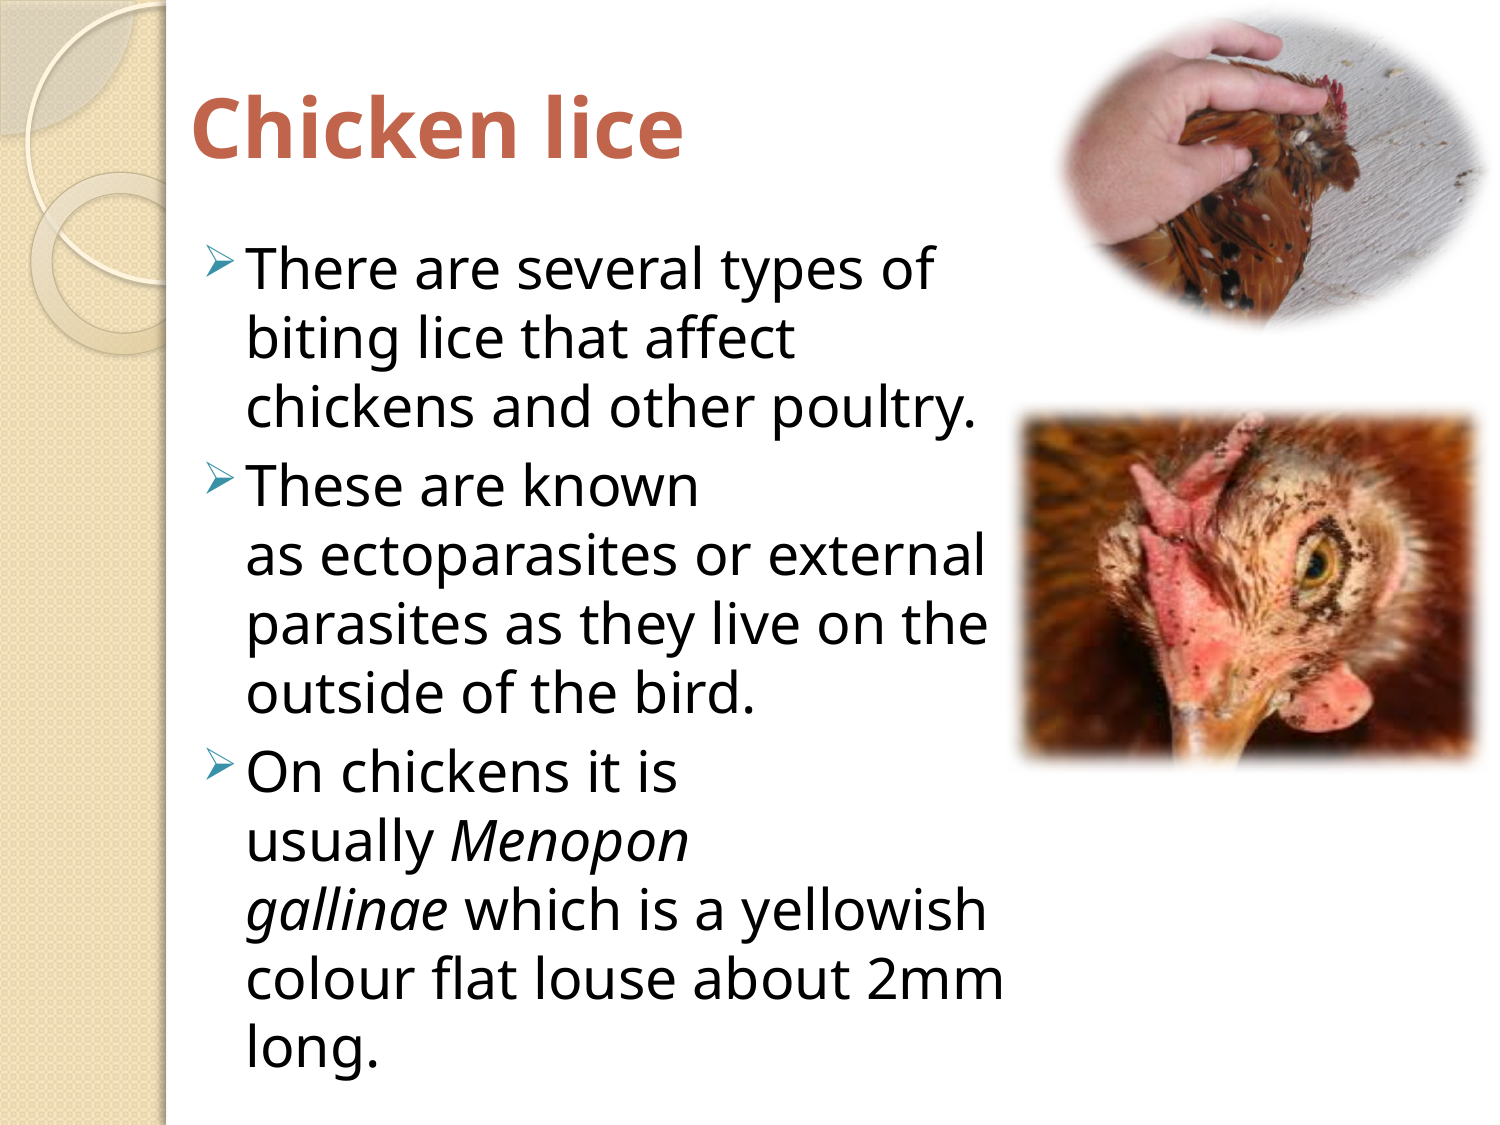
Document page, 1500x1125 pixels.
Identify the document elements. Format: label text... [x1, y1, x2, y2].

list There are several types of biting lice that affect chickens and other poultry. These are known as ectoparasites or external parasites as they live on the outside of the bird. On chickens it is usually Menopon gallinae which is a yellowish colour flat louse about 2mm long. [174, 224, 1047, 1100]
picture [1045, 0, 1497, 338]
picture [1005, 399, 1491, 776]
title Chicken lice [174, 37, 1010, 213]
